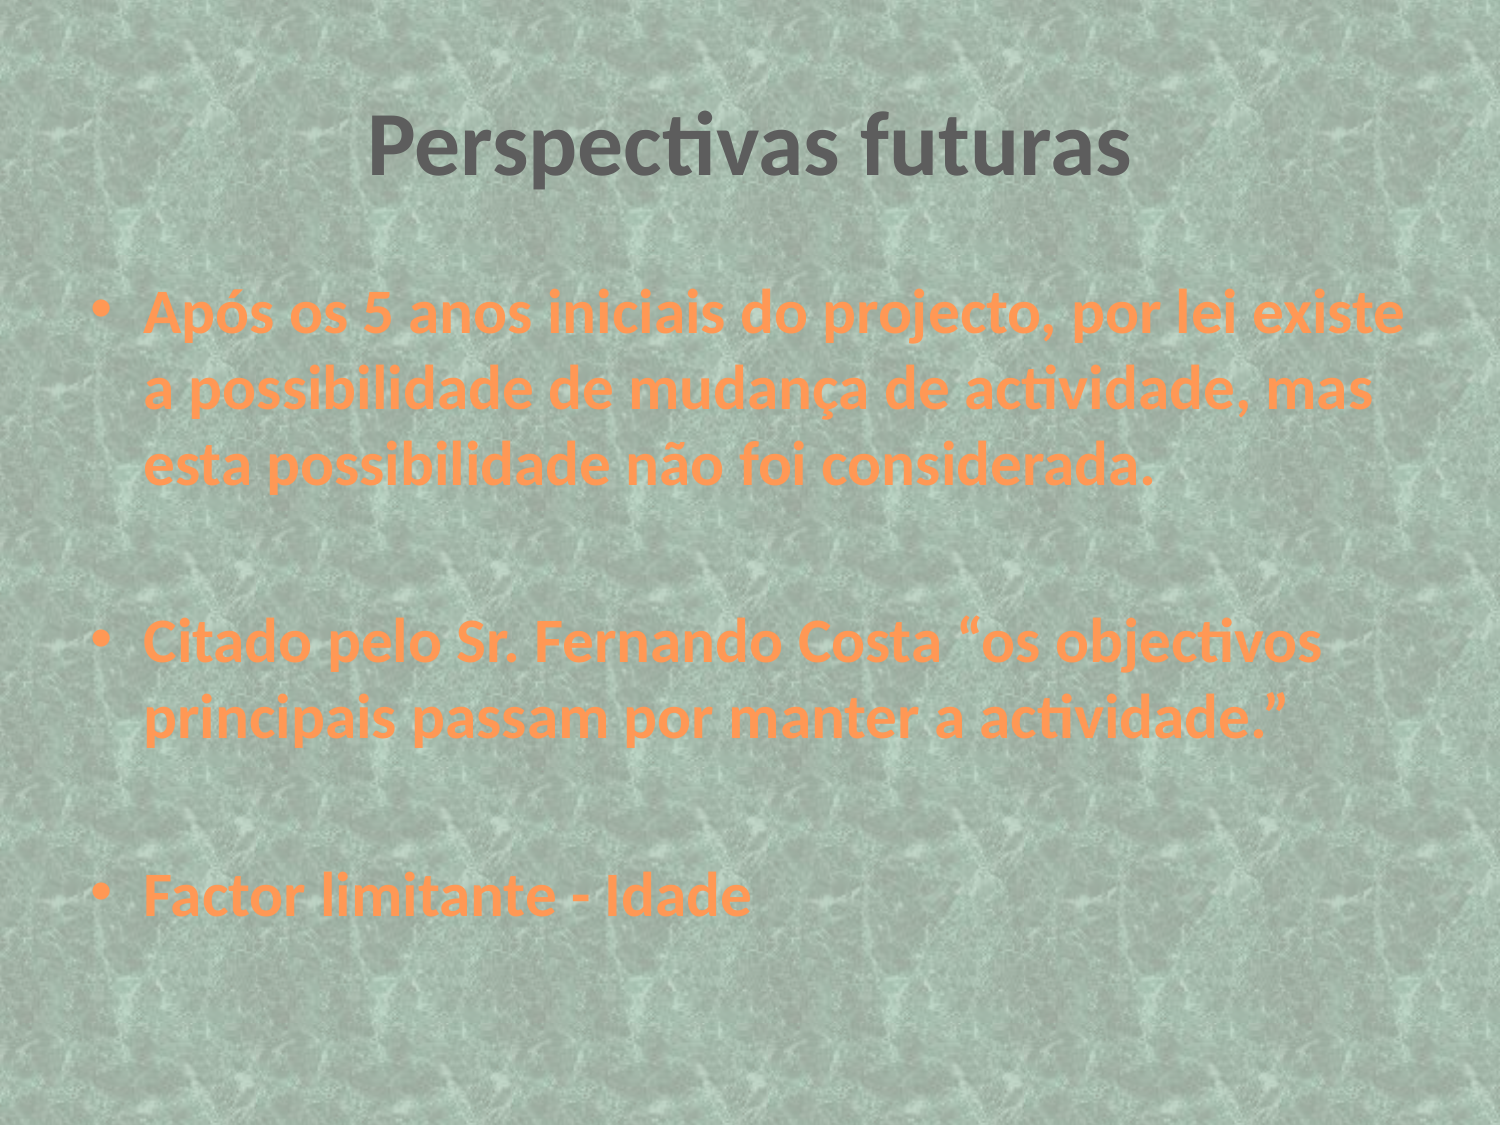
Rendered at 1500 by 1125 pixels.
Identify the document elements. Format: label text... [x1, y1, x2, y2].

list Após os 5 anos iniciais do projecto, por lei existe a possibilidade de mudança de actividade, mas esta possibilidade não foi considerada. Citado pelo Sr. Fernando Costa “os objectivos principais passam por manter a actividade.” Factor limitante - Idade [75, 262, 1425, 1005]
title Perspectivas futuras [75, 45, 1425, 233]
